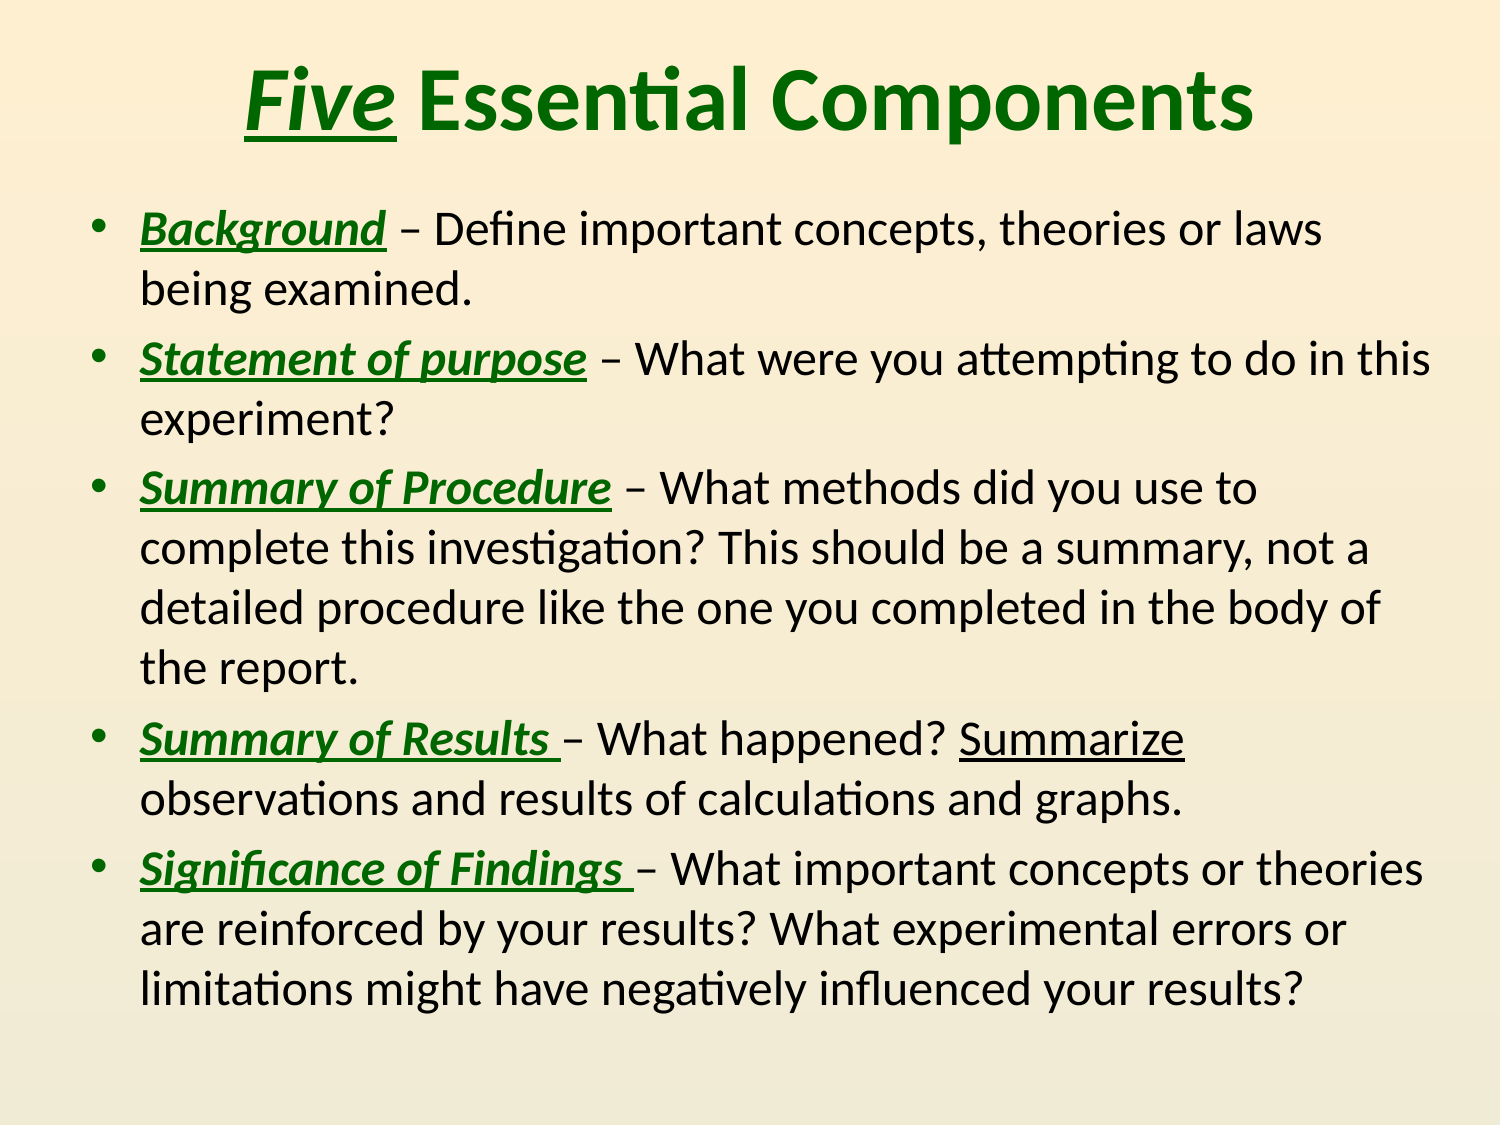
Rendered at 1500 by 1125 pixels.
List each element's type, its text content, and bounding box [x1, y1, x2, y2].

list Background – Define important concepts, theories or laws being examined. Statement of purpose – What were you attempting to do in this experiment? Summary of Procedure – What methods did you use to complete this investigation? This should be a summary, not a detailed procedure like the one you completed in the body of the report. Summary of Results – What happened? Summarize observations and results of calculations and graphs. Significance of Findings – What important concepts or theories are reinforced by your results? What experimental errors or limitations might have negatively influenced your results? [75, 187, 1450, 1088]
title Five Essential Components [75, 0, 1425, 187]
